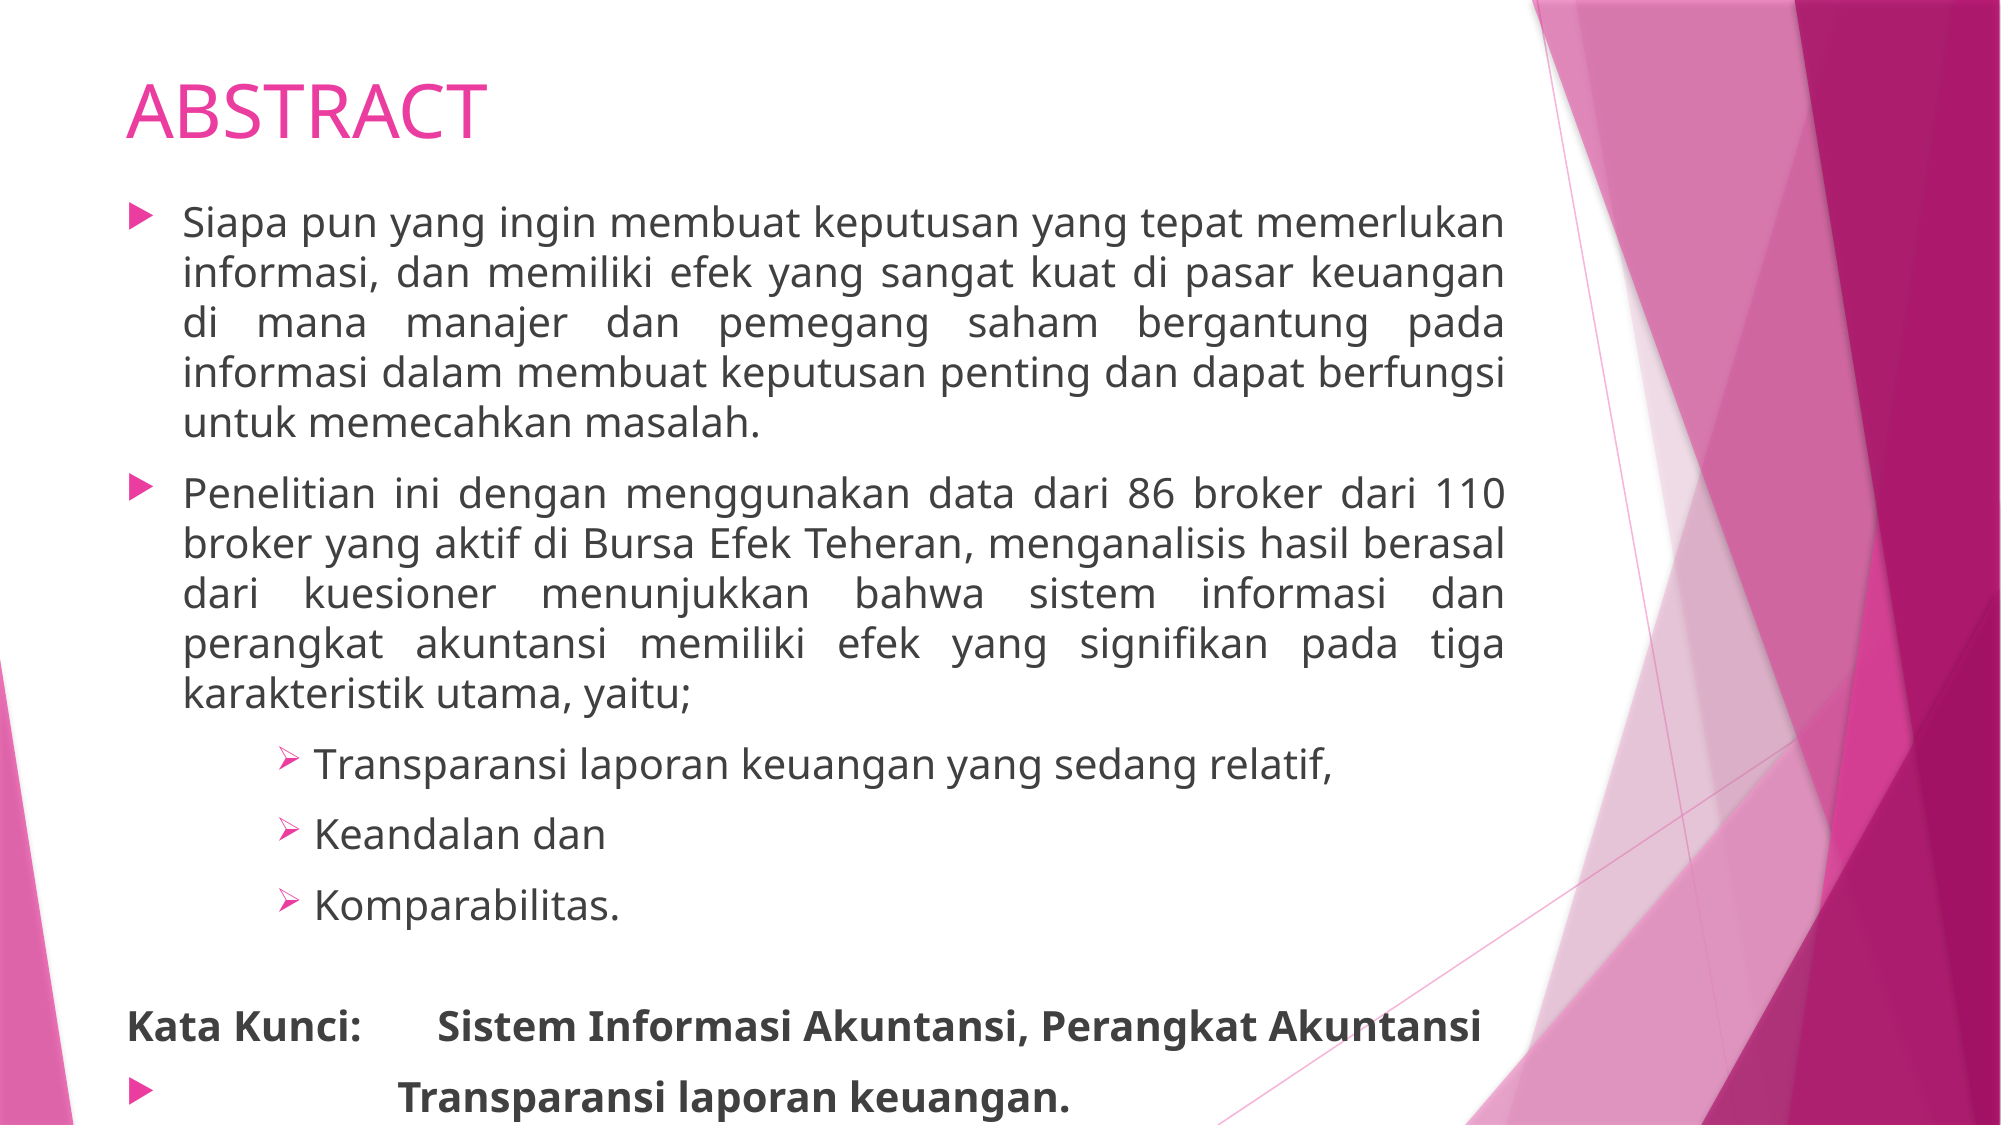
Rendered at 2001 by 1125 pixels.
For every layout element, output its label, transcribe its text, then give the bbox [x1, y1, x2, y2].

title ABSTRACT [111, 55, 1522, 167]
list Siapa pun yang ingin membuat keputusan yang tepat memerlukan informasi, dan memiliki efek yang sangat kuat di pasar keuangan di mana manajer dan pemegang saham bergantung pada informasi dalam membuat keputusan penting dan dapat berfungsi untuk memecahkan masalah. Penelitian ini dengan menggunakan data dari 86 broker dari 110 broker yang aktif di Bursa Efek Teheran, menganalisis hasil berasal dari kuesioner menunjukkan bahwa sistem informasi dan perangkat akuntansi memiliki efek yang signifikan pada tiga karakteristik utama, yaitu; Transparansi laporan keuangan yang sedang relatif, Keandalan dan Komparabilitas. Kata Kunci: Sistem Informasi Akuntansi, Perangkat Akuntansi Transparansi laporan keuangan. [111, 188, 1522, 1125]
